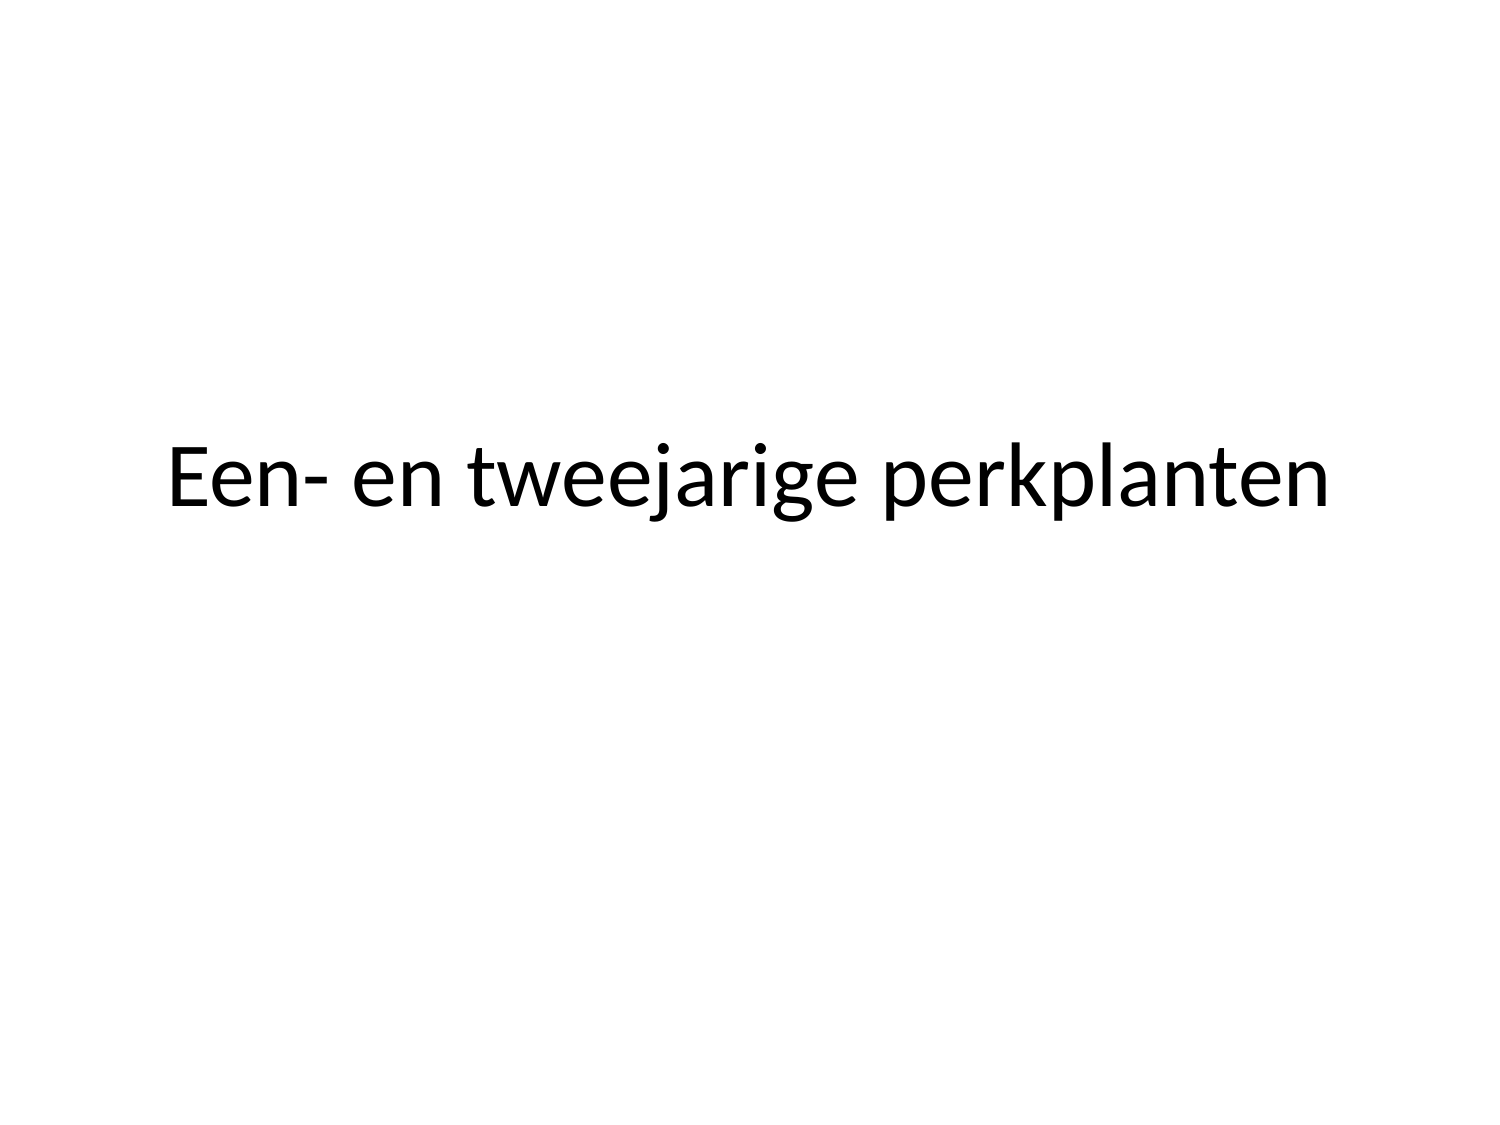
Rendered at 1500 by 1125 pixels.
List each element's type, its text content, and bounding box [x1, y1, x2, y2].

title Een- en tweejarige perkplanten [112, 349, 1388, 591]
